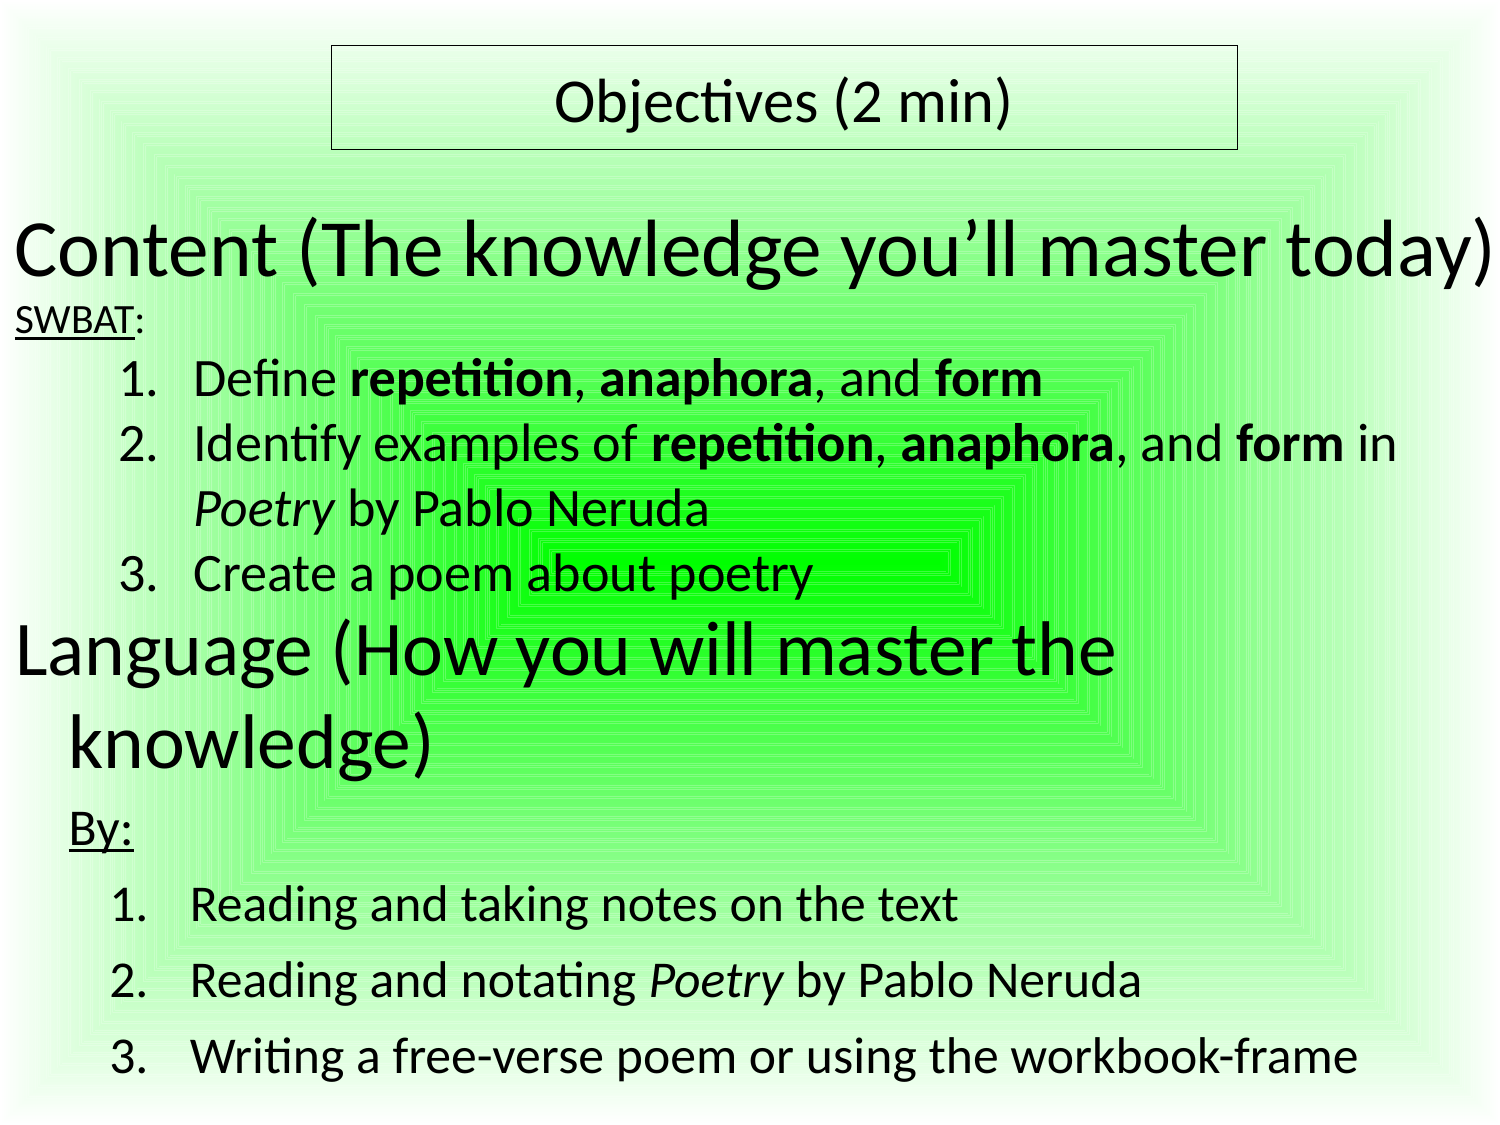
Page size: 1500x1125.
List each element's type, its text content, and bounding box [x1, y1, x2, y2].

title Objectives (2 min) [331, 45, 1238, 150]
text_box Content (The knowledge you’ll master today) SWBAT: Define repetition, anaphora, and form Identify examples of repetition, anaphora, and form in Poetry by Pablo Neruda Create a poem about poetry [0, 187, 1500, 785]
list Language (How you will master the knowledge) By: Reading and taking notes on the text Reading and notating Poetry by Pablo Neruda Writing a free-verse poem or using the workbook-frame [0, 785, 1500, 1125]
